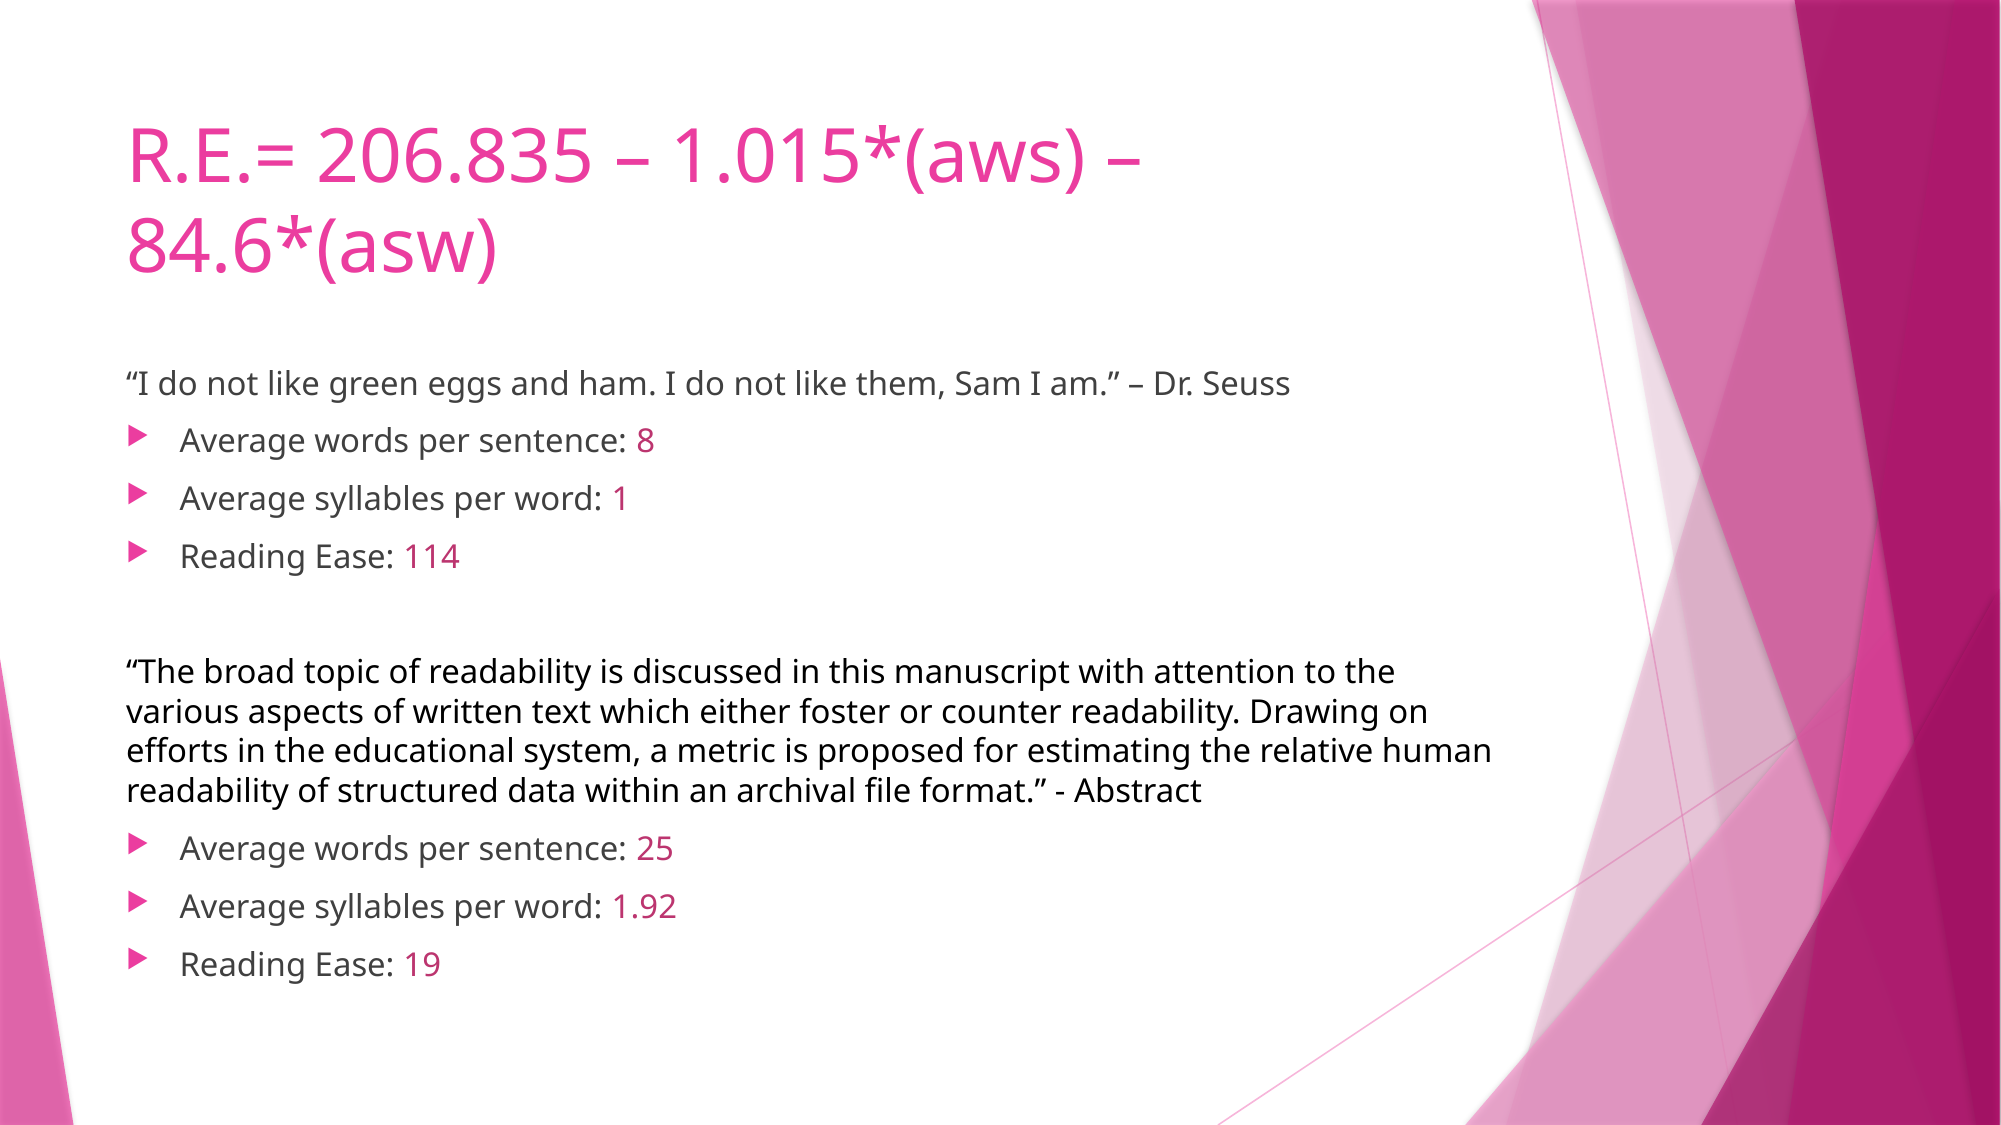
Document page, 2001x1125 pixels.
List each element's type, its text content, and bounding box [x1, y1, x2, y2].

title R.E.= 206.835 – 1.015*(aws) – 84.6*(asw) [111, 99, 1522, 317]
list “I do not like green eggs and ham. I do not like them, Sam I am.” – Dr. Seuss Average words per sentence: 8 Average syllables per word: 1 Reading Ease: 114 “The broad topic of readability is discussed in this manuscript with attention to the various aspects of written text which either foster or counter readability. Drawing on efforts in the educational system, a metric is proposed for estimating the relative human readability of structured data within an archival file format.” - Abstract Average words per sentence: 25 Average syllables per word: 1.92 Reading Ease: 19 [111, 354, 1522, 992]
